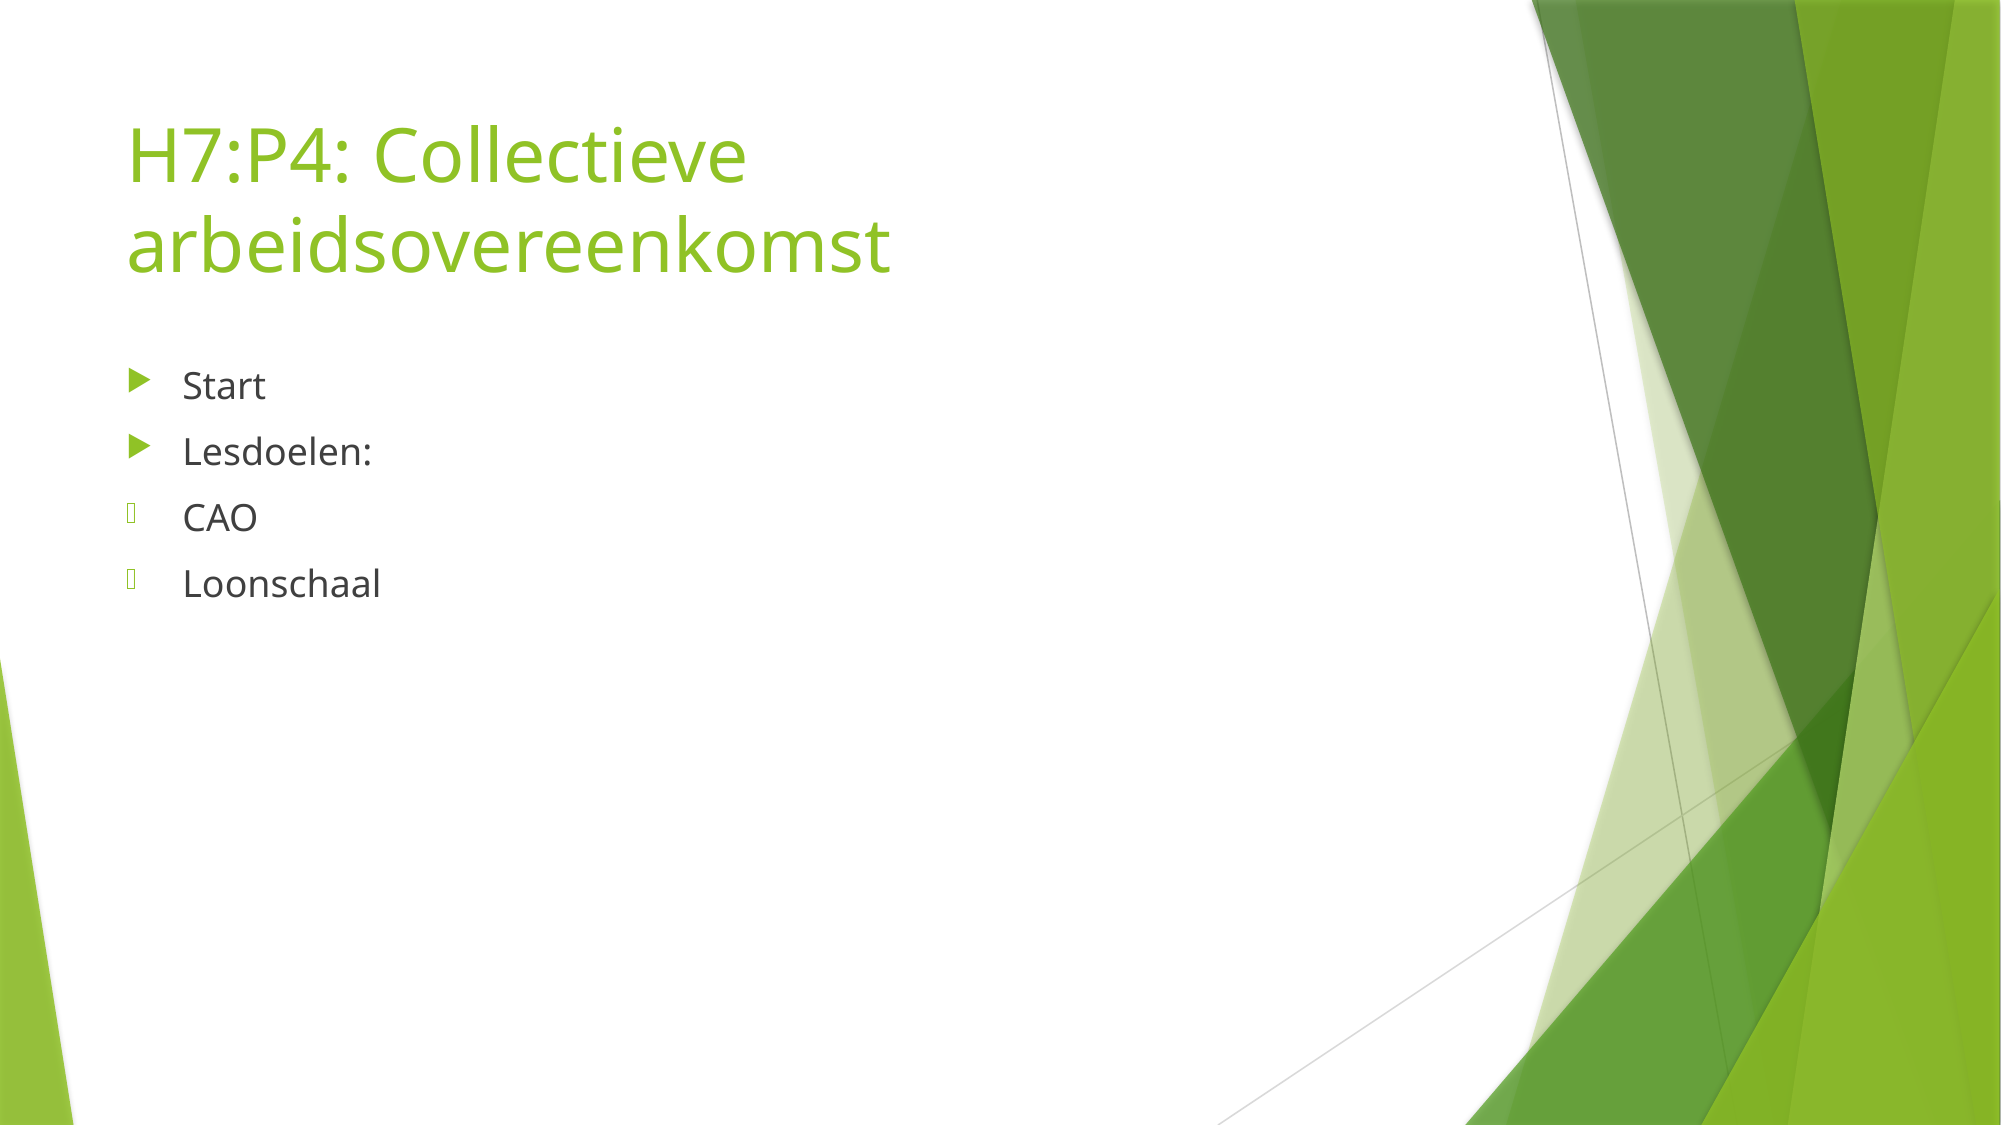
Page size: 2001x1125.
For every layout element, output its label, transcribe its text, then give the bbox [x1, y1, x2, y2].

list Start Lesdoelen: CAO Loonschaal [111, 354, 1522, 992]
title H7:P4: Collectieve arbeidsovereenkomst [111, 99, 1522, 317]
